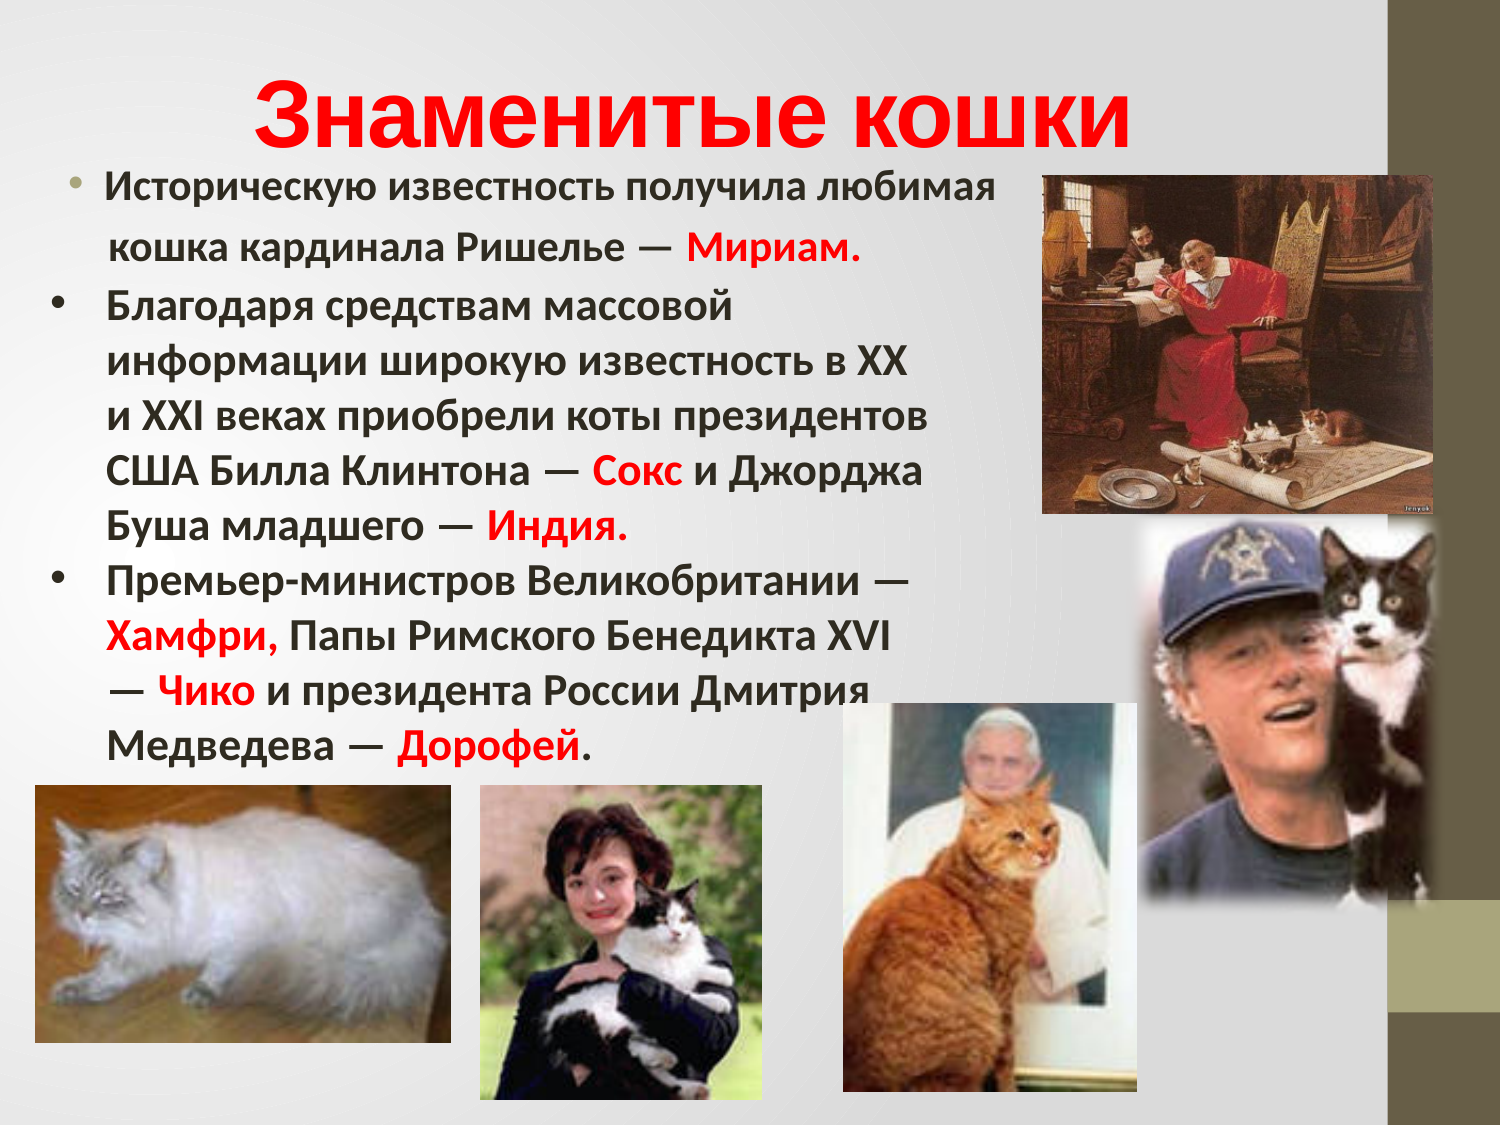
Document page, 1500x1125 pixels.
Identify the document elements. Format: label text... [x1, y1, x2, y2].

picture [479, 784, 763, 1101]
picture [843, 175, 1446, 1093]
picture [34, 784, 452, 1044]
title Знаменитые кошки [0, 58, 1388, 161]
text_box Благодаря средствам массовой информации широкую известность в XX и XXI веках приобрели коты президентов США Билла Клинтона — Сокс и Джорджа Буша младшего — Индия. Премьер-министров Великобритании — Хамфри, Папы Римского Бенедикта XVI — Чико и президента России Дмитрия Медведева — Дорофей. [35, 267, 957, 777]
list Историческую известность получила любимая кошка кардинала Ришелье — Мириам. [35, 149, 1365, 279]
